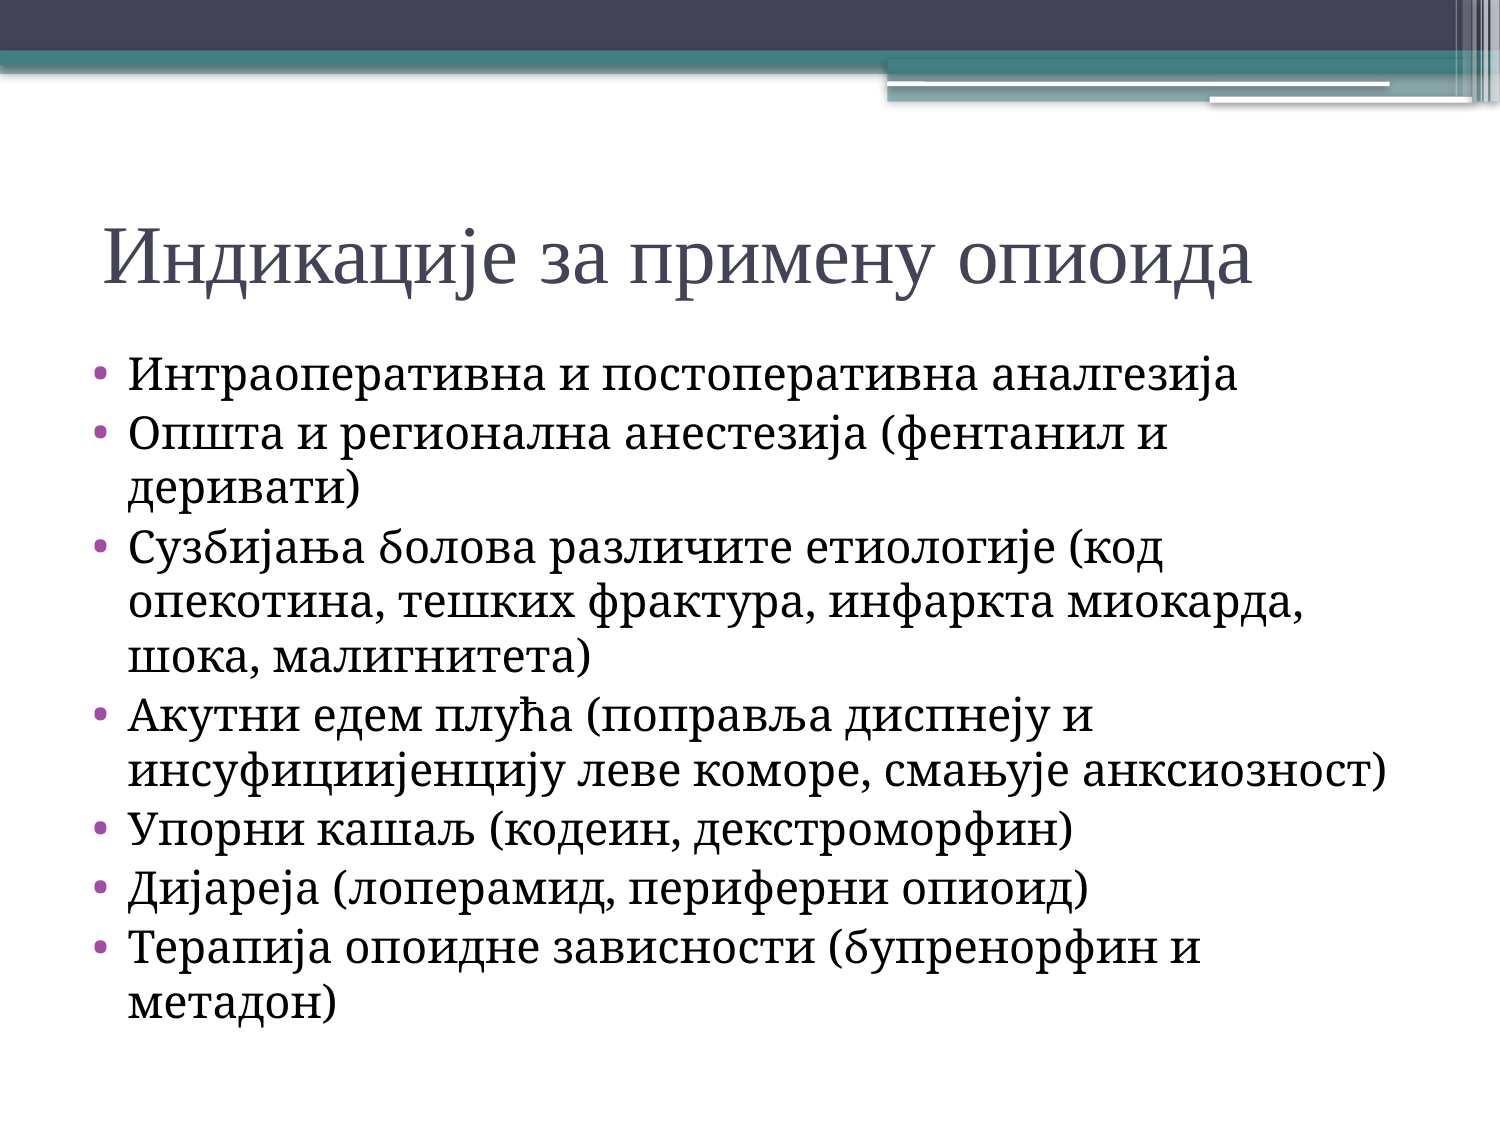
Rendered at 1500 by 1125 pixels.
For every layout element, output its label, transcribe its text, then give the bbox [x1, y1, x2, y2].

title Индикације за примену опиоида [87, 162, 1425, 337]
list Интраоперативна и постоперативна аналгезија Општа и регионална анестезија (фентанил и деривати) Сузбијања болова различите етиологије (код опекотина, тешких фрактура, инфаркта миокарда, шока, малигнитета) Акутни едем плућа (поправља диспнеју и инсуфициијенцију леве коморе, смањује анксиозност) Упорни кашаљ (кодеин, декстроморфин) Дијареја (лоперамид, периферни опиоид) Терапија опоидне зависности (бупренорфин и метадон) [62, 337, 1425, 1079]
